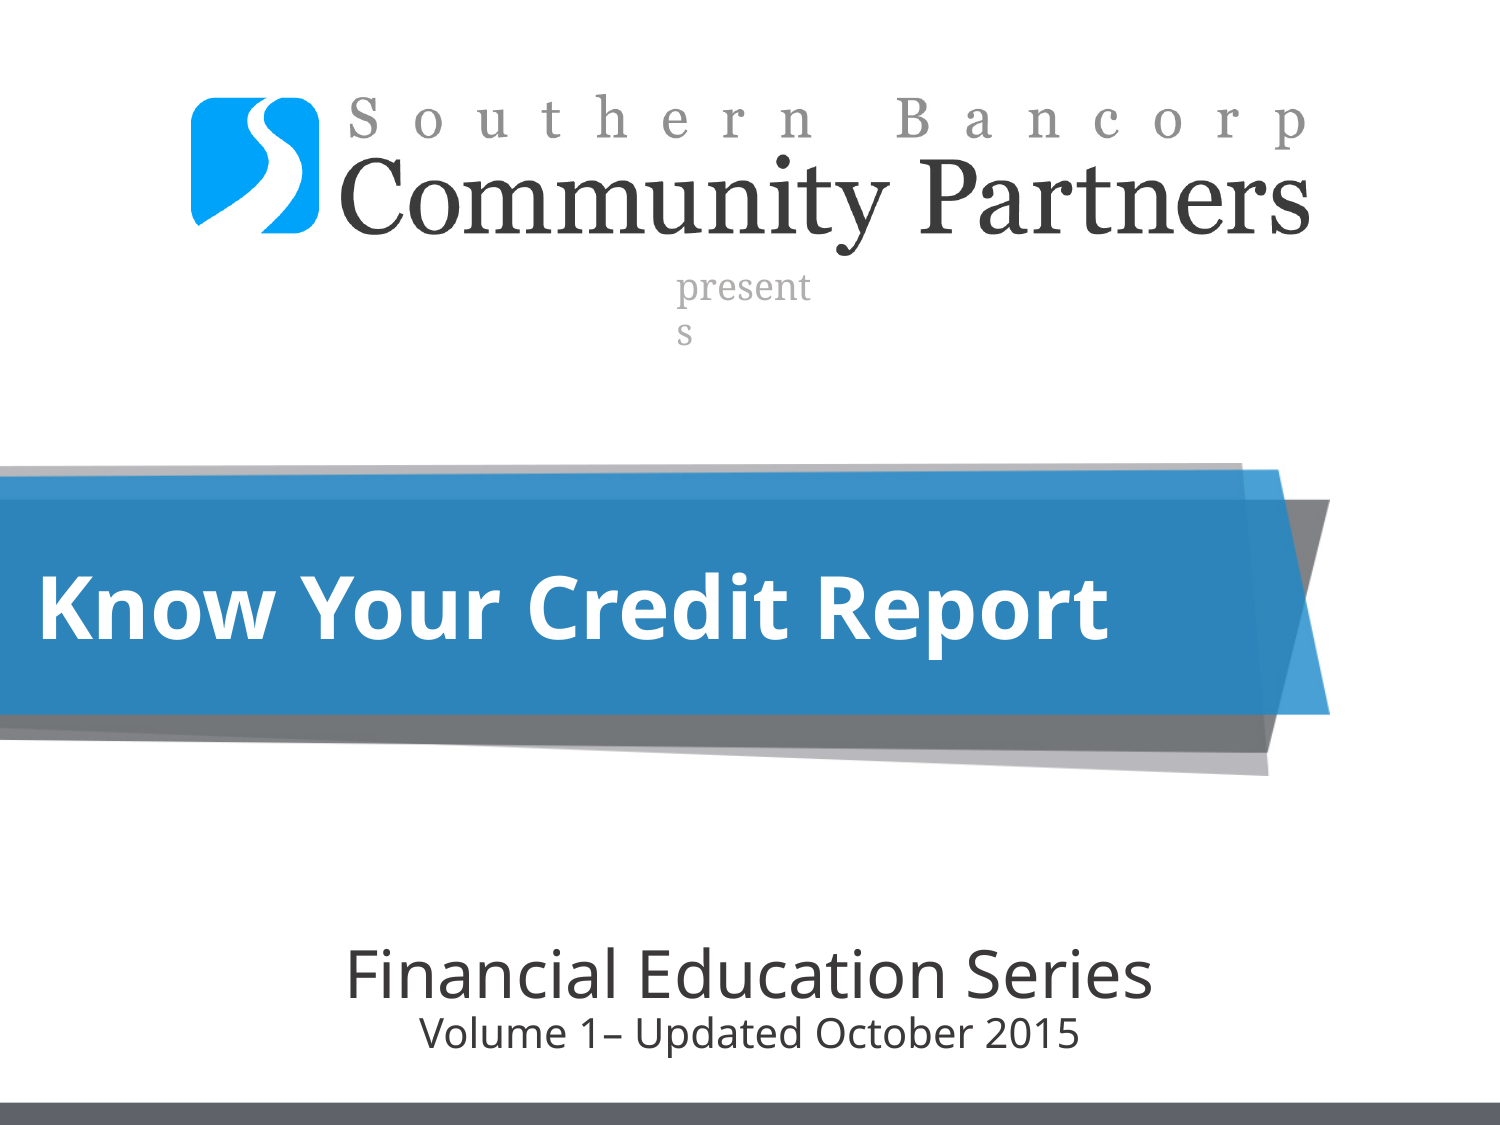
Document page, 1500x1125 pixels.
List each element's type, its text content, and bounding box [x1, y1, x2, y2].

picture [0, 463, 1330, 776]
text_box presents [661, 256, 839, 361]
picture [191, 94, 1309, 256]
text_box Know Your Credit Report [20, 545, 1402, 665]
title Financial Education Series Volume 1– Updated October 2015 [61, 900, 1439, 1099]
